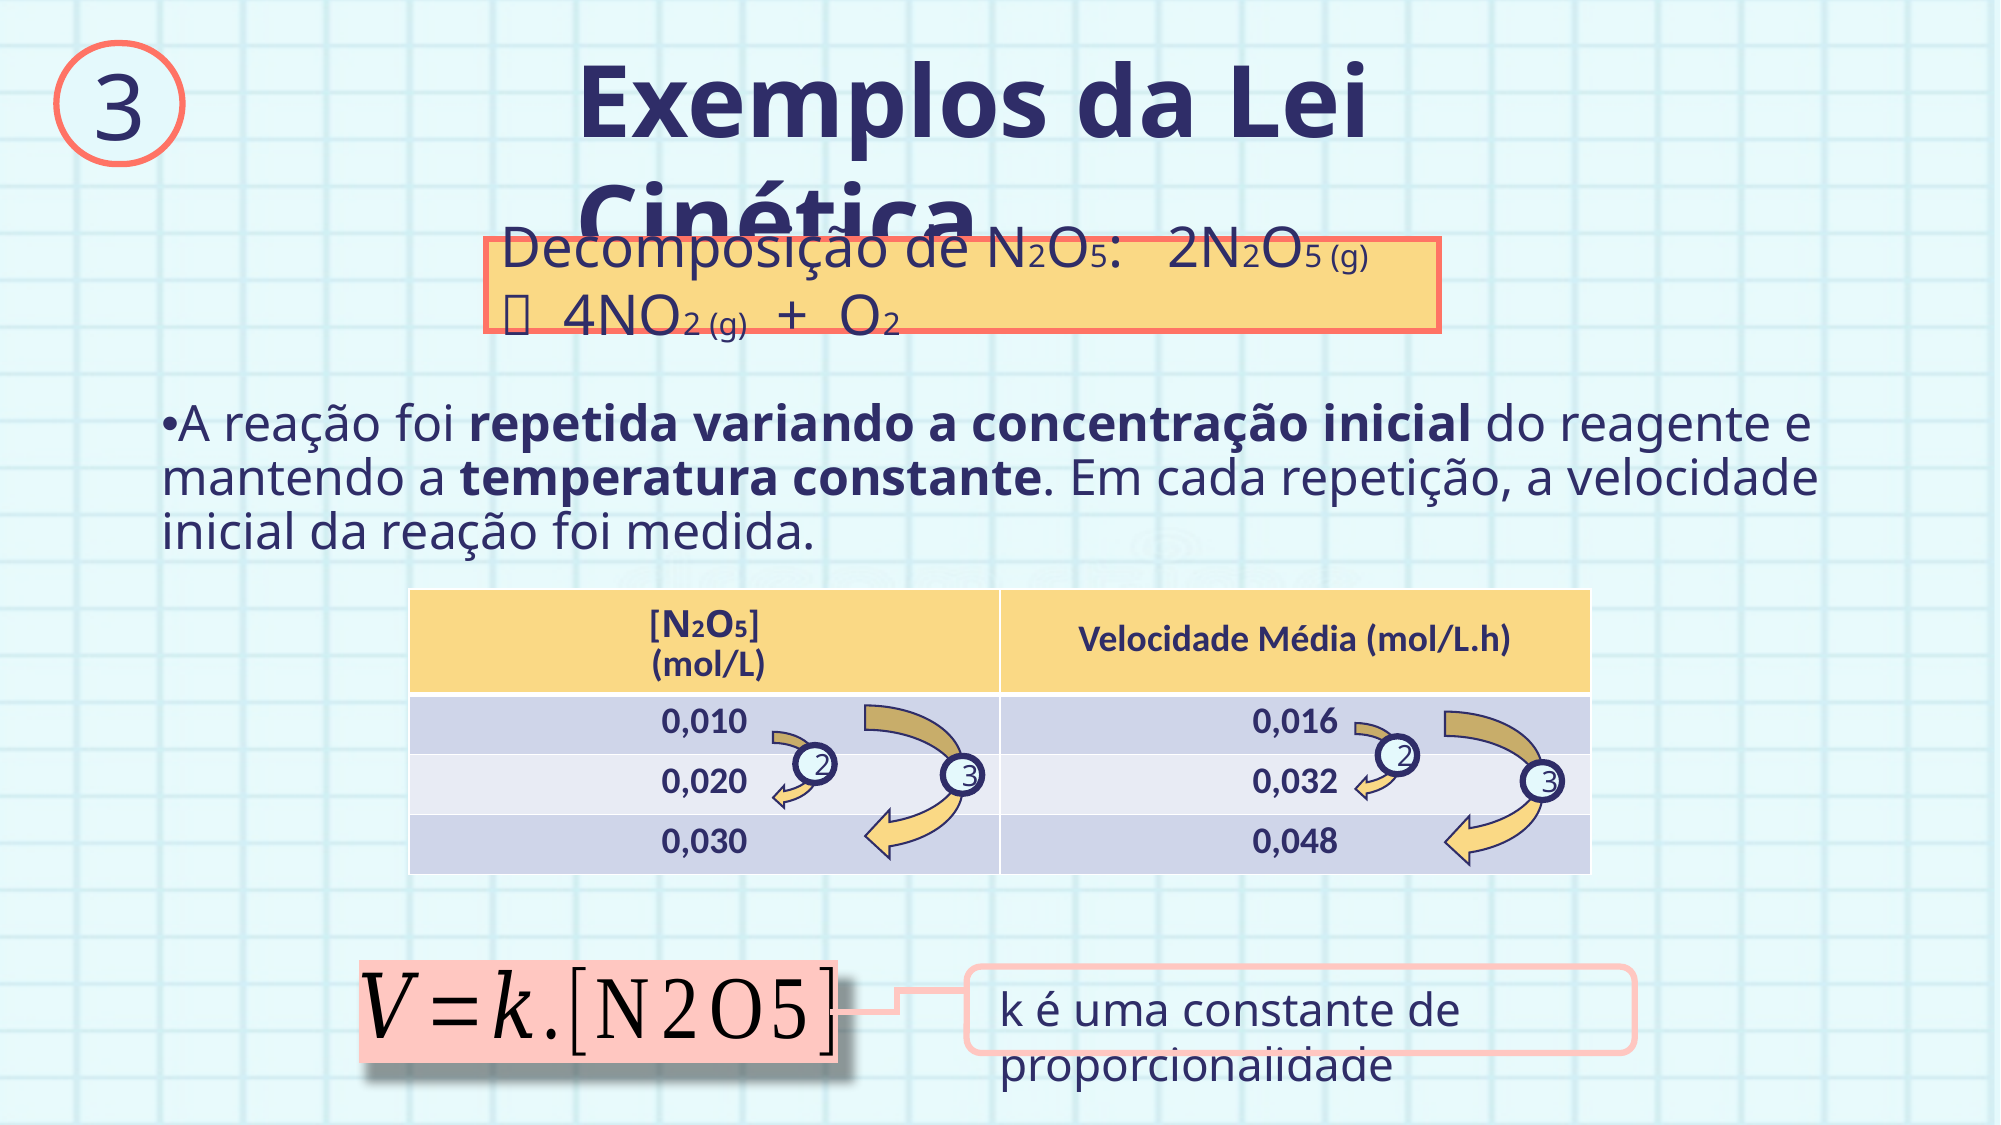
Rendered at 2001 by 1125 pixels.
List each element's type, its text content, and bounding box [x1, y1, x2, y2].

text_box Exemplos da Lei Cinética [560, 30, 1439, 238]
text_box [358, 960, 1642, 1064]
list A reação foi repetida variando a concentração inicial do reagente e mantendo a temperatura constante. Em cada repetição, a velocidade inicial da reação foi medida. [146, 391, 1923, 1044]
text_box 3 [55, 42, 184, 166]
text_box Decomposição de N2O5: 2N2O5 (g)  4NO2 (g) + O2 [485, 238, 1440, 332]
picture [0, 0, 2001, 1125]
